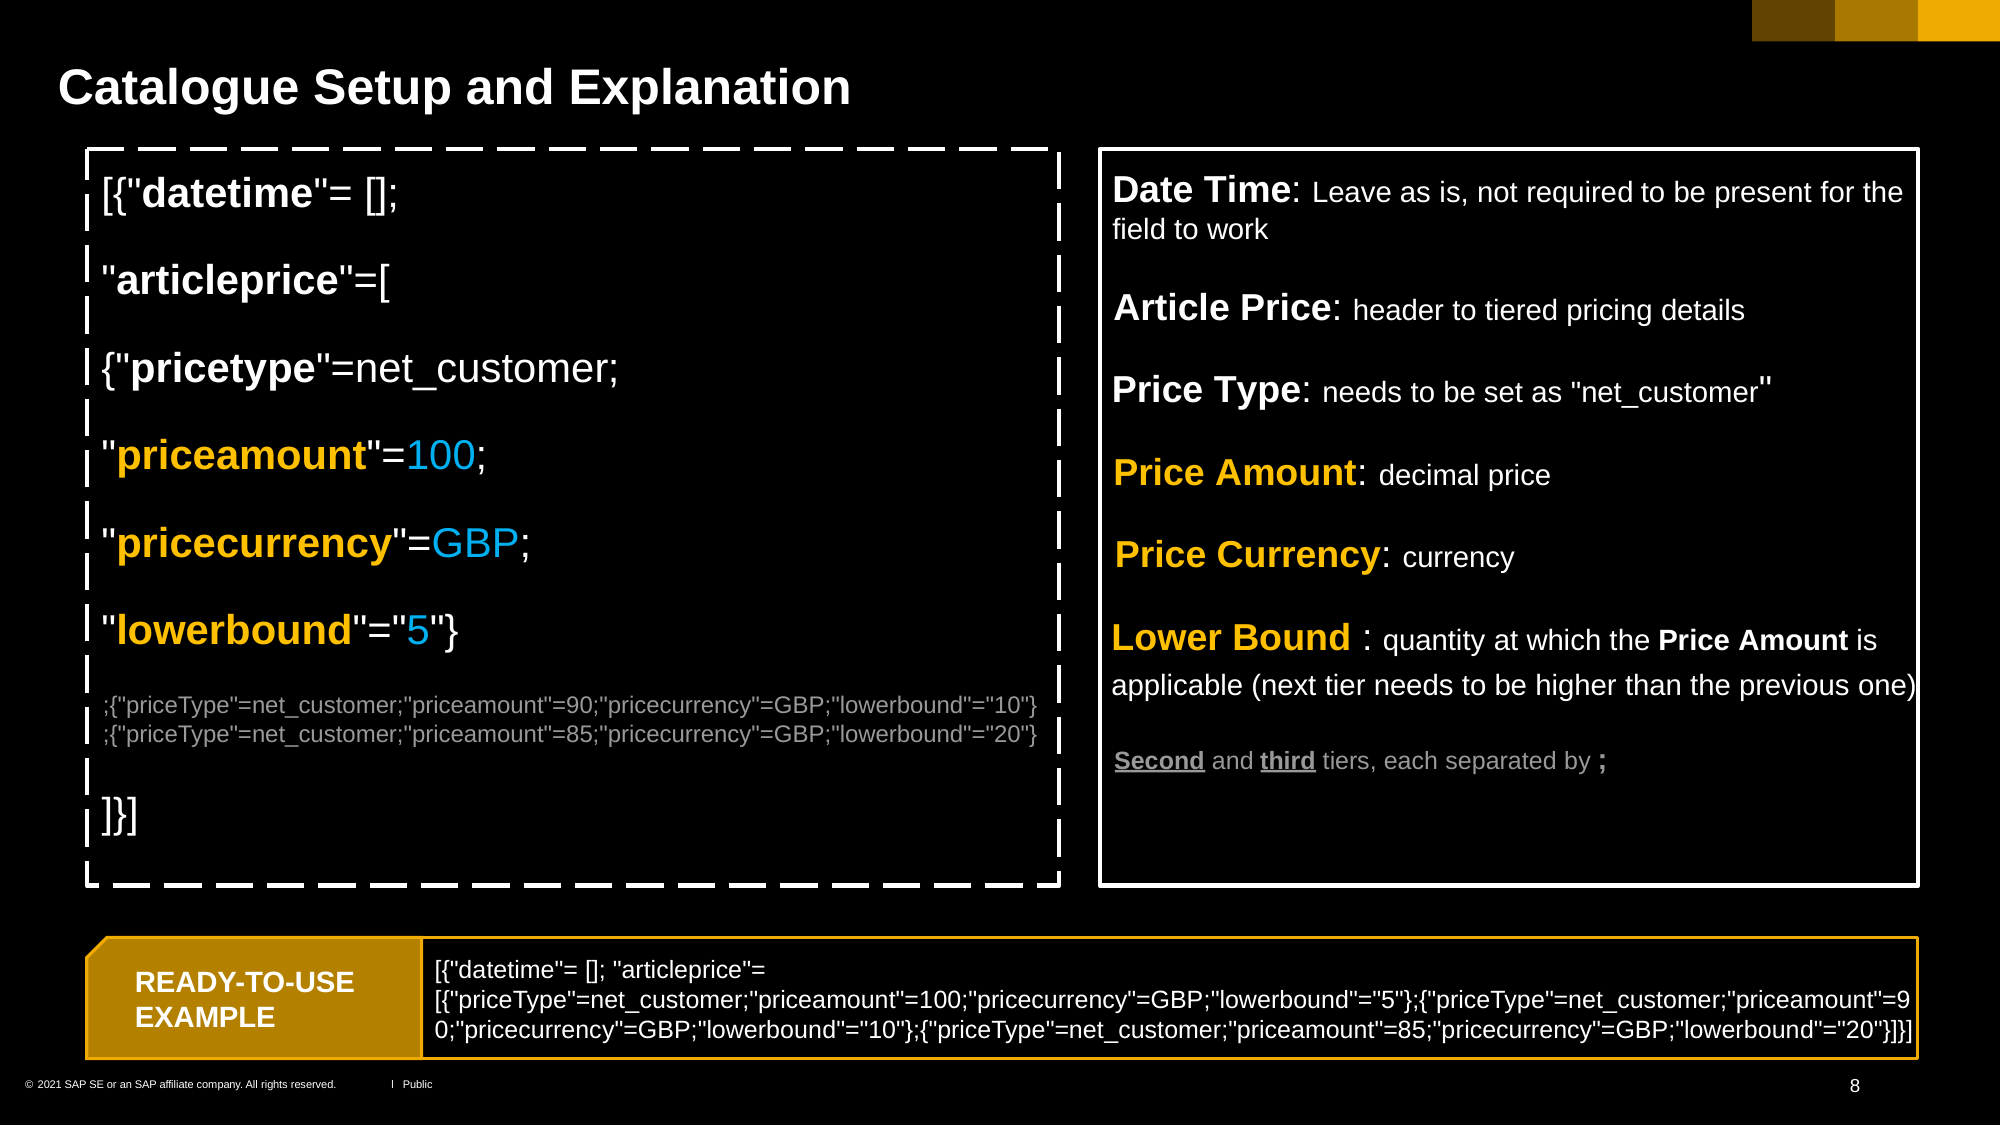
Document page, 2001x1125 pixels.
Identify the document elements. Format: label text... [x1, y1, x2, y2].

text_box [1099, 148, 1919, 887]
text_box Date Time:Leave as is, not requiredto be present for the field to work [1112, 165, 1904, 246]
text_box Lower Bound:quantity at which thePrice Amountis applicable (next tier needs to be higher than the previous one) [1111, 612, 1917, 701]
text_box [86, 148, 1060, 887]
text_box Secondandthirdtiers, each separated by; [1114, 739, 1608, 775]
text_box [421, 937, 1919, 1059]
text_box Price Currency:currency [1114, 530, 1515, 576]
text_box Article Price:header to tiered pricing details [1113, 282, 1746, 328]
text_box [{"datetime"= []; "articleprice"=[ {"pricetype"=net_customer; [101, 165, 620, 391]
text_box Price Amount:decimal price [1113, 447, 1552, 493]
text_box [0, 0, 2000, 1125]
text_box READY-TO-USE EXAMPLE [134, 963, 356, 1034]
text_box [1751, 0, 1836, 42]
text_box Catalogue Setup and Explanation [57, 54, 853, 115]
text_box [86, 936, 423, 1060]
text_box ©2021 SAP SE or an SAP affiliate company. All rights reserved. ǀ Public 8 [25, 1073, 1976, 1096]
text_box ]}] [101, 785, 139, 836]
text_box "priceamount"=100; "pricecurrency"=GBP; "lowerbound"="5"} [101, 427, 532, 653]
text_box ;{"priceType"=net_customer;"priceamount"=90;"pricecurrency"=GBP;"lowerbound"="10"} ;{"priceType"=net_customer;"priceamount"=85;"pricecurrency"=GBP;"lowerbound"="20"} [102, 689, 1038, 748]
text_box [{"datetime"= []; "articleprice"= [{"priceType"=net_customer;"priceamount"=100;"pricecurrency"=GBP;"lowerbound"="5"};{"priceType"=net_customer;"priceamount"=9 0;"pricecurrency"=GBP;"lowerbound"="10"};{"priceType"=net_customer;"priceamount"=85;"pricecurrency"=GBP;"lowerbound"="20"}]}] [434, 953, 1914, 1044]
text_box [1836, 0, 1919, 42]
text_box [1919, 0, 2000, 42]
text_box Price Type:needs to be set as "net_customer" [1111, 365, 1772, 411]
